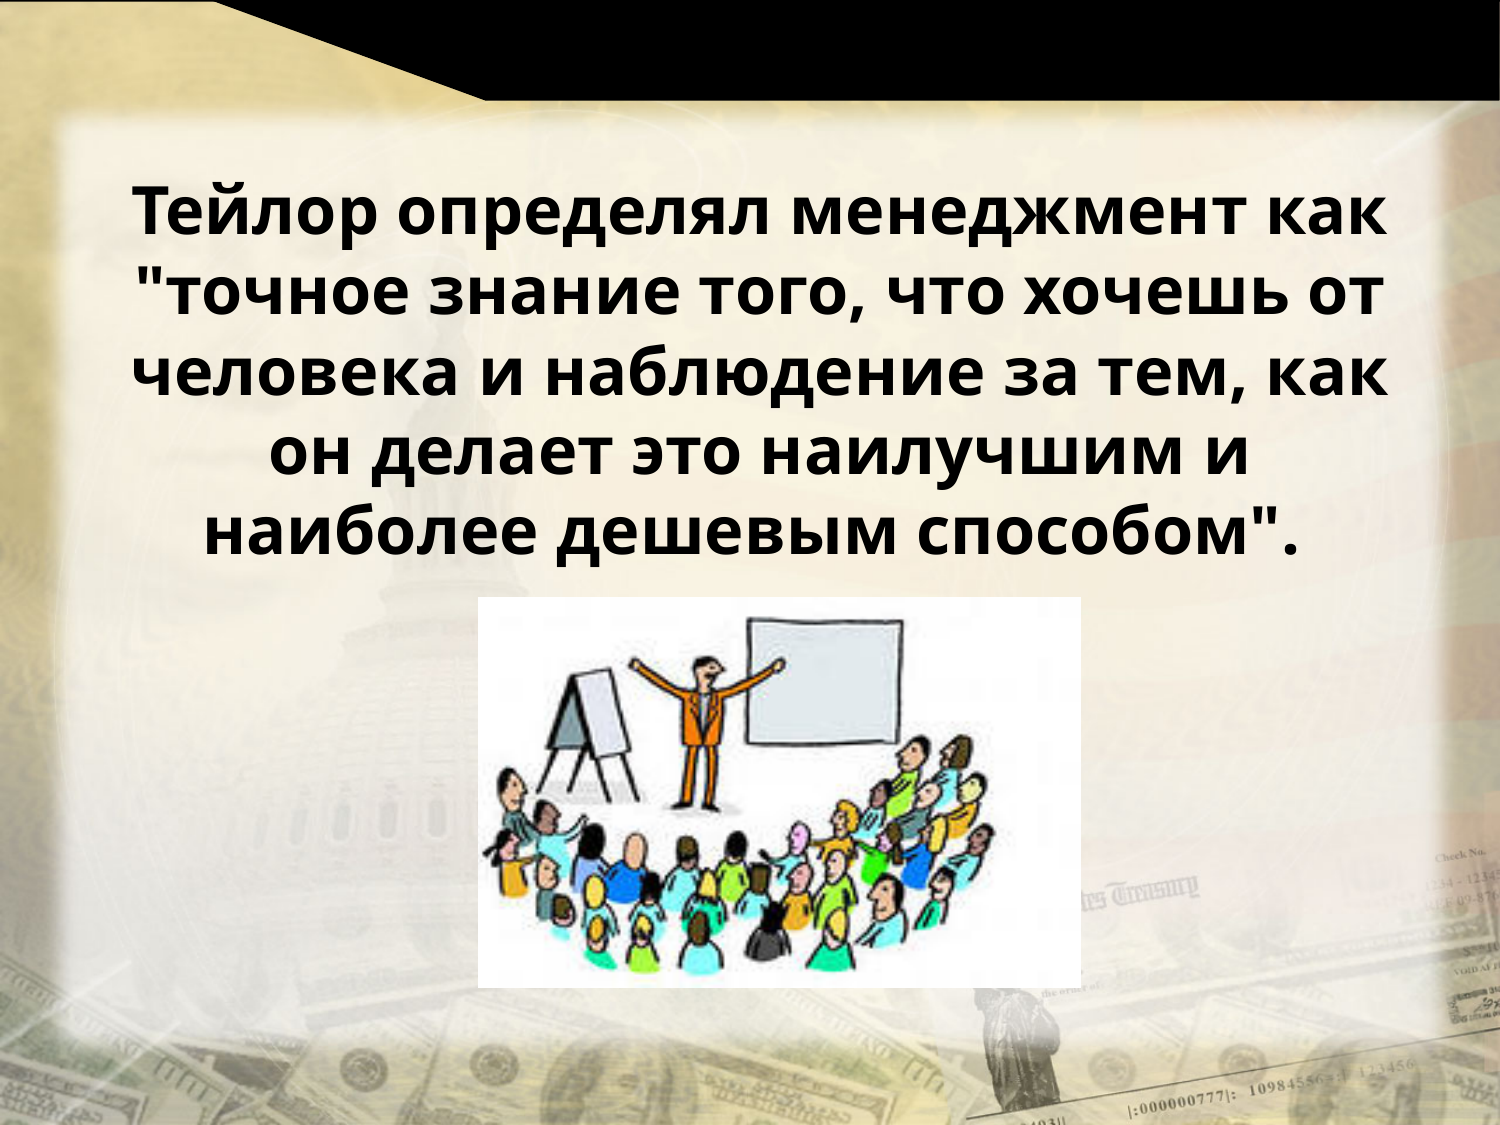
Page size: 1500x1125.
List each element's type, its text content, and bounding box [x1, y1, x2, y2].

picture [0, 2, 1500, 1125]
list Тейлор определял менеджмент как "точное знание того, что хочешь от человека и наблюдение за тем, как он делает это наилучшим и наиболее дешевым способом". [85, 160, 1436, 563]
